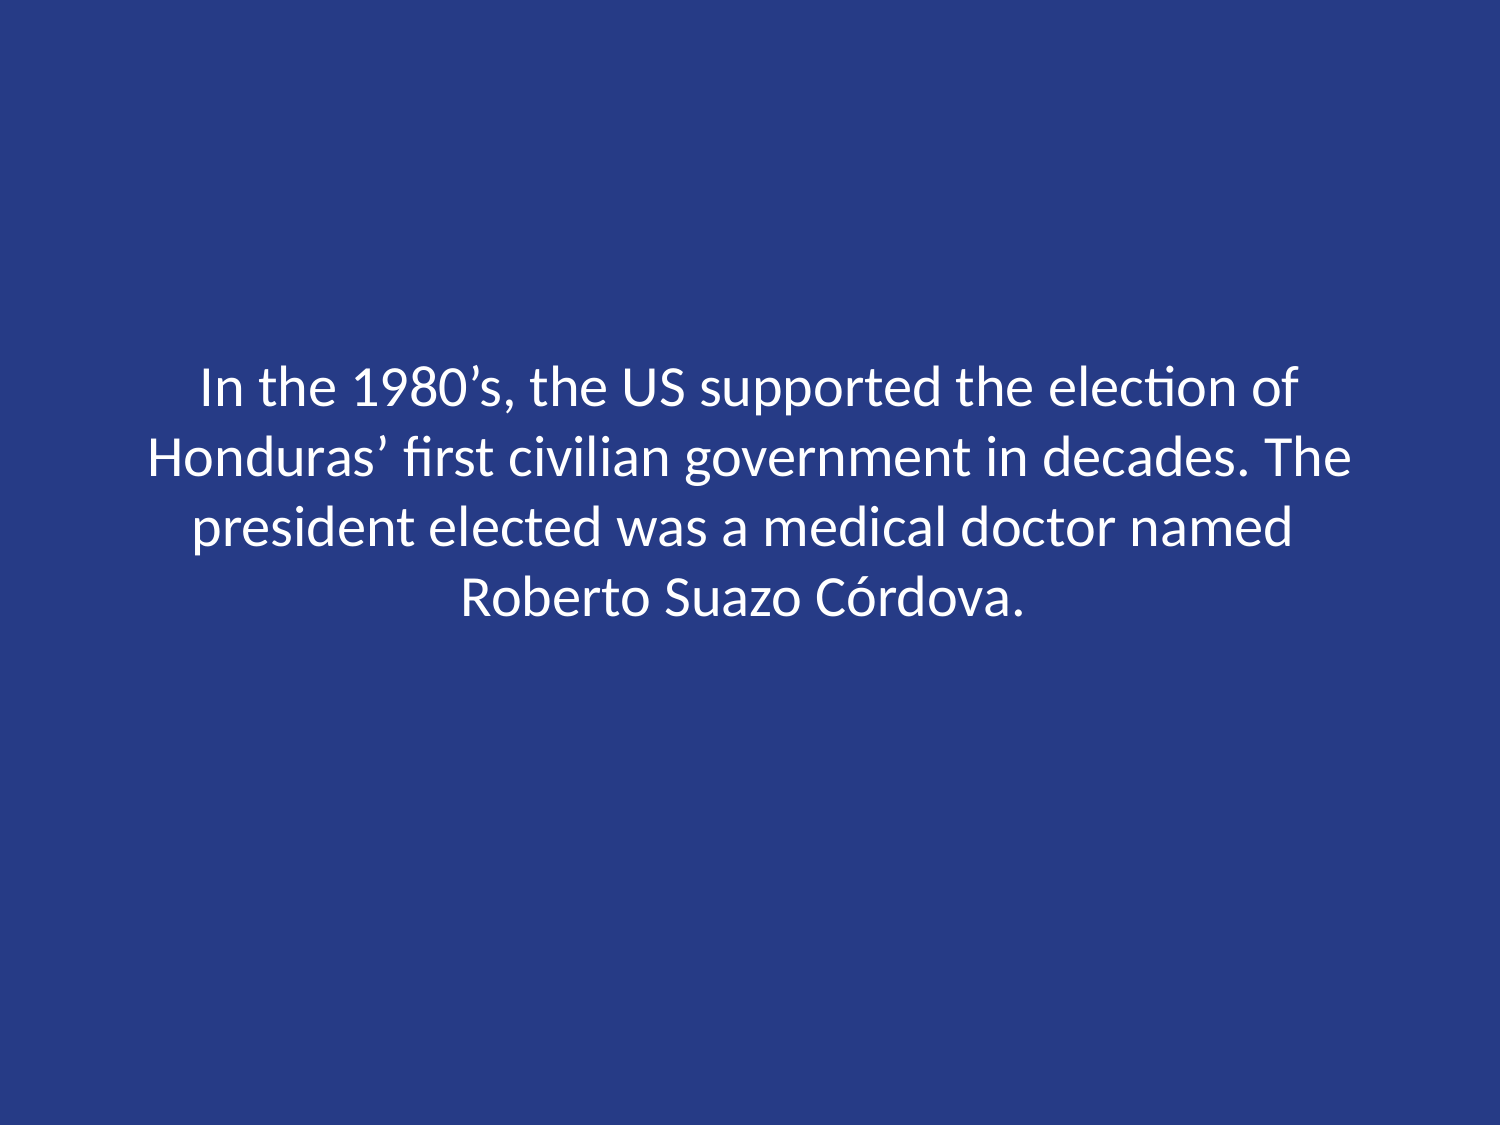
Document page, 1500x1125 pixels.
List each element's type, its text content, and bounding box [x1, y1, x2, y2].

title In the 1980’s, the US supported the election of Honduras’ first civilian government in decades. The president elected was a medical doctor named Roberto Suazo Córdova. [75, 45, 1425, 932]
